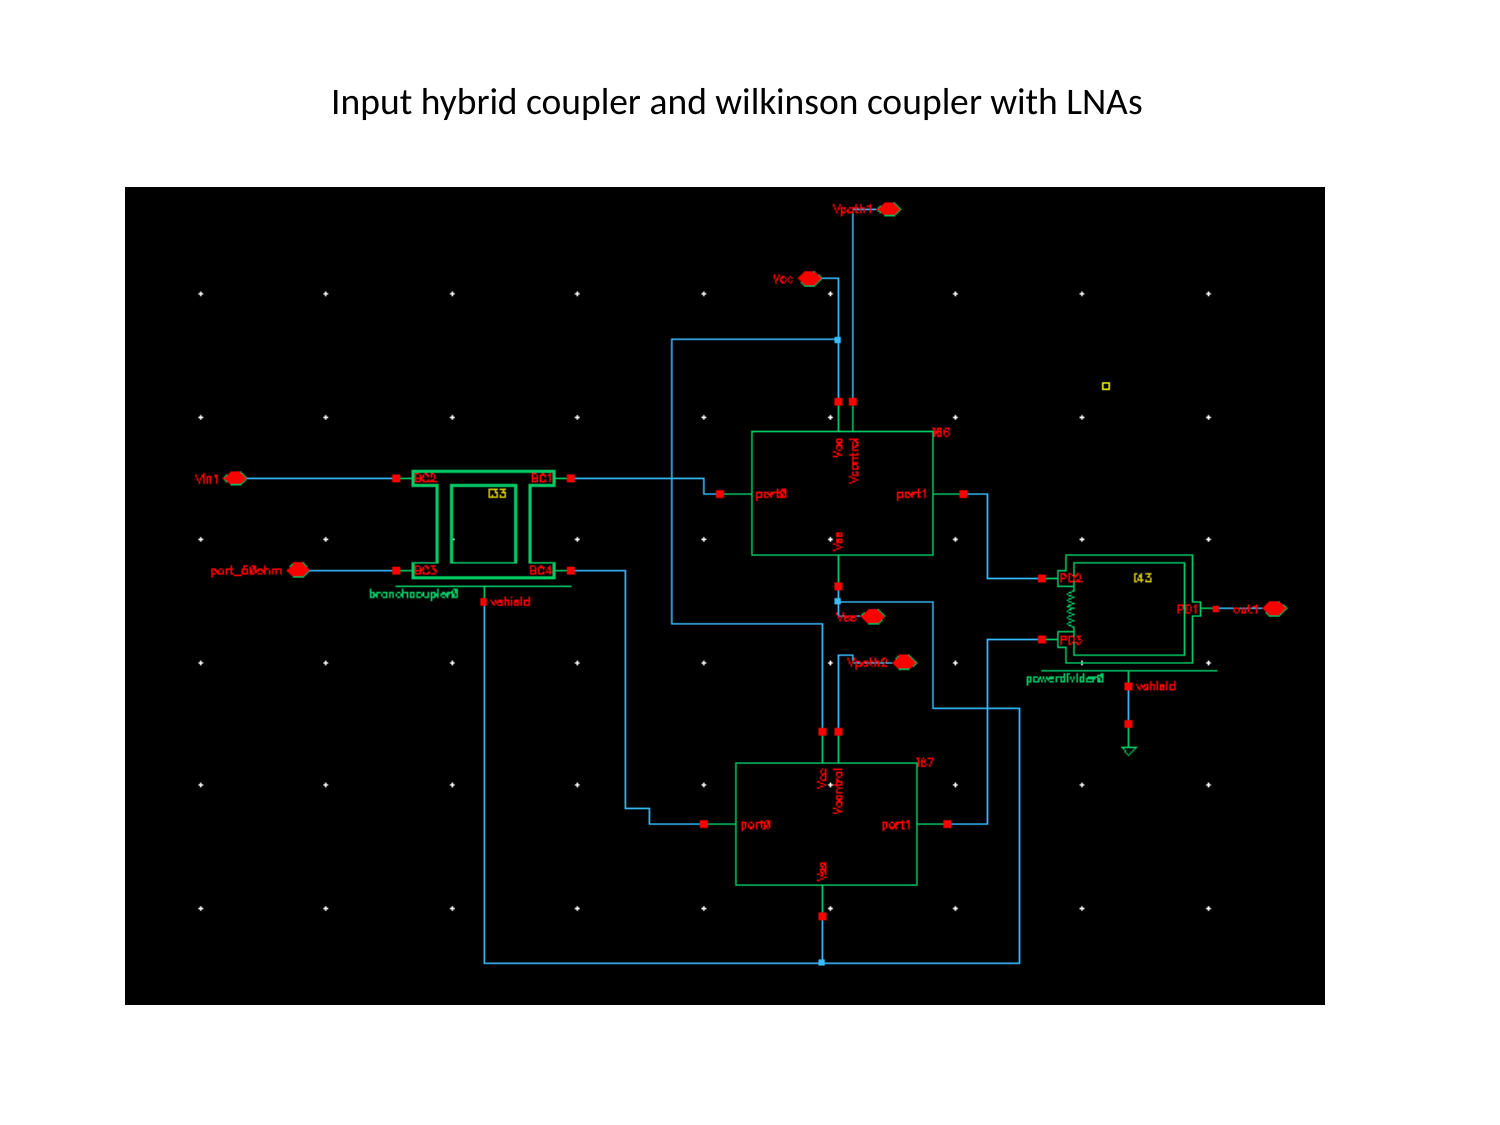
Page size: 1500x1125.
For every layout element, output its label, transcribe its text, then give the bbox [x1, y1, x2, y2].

picture [124, 187, 1326, 1005]
title Input hybrid coupler and wilkinson coupler with LNAs [62, 62, 1413, 138]
